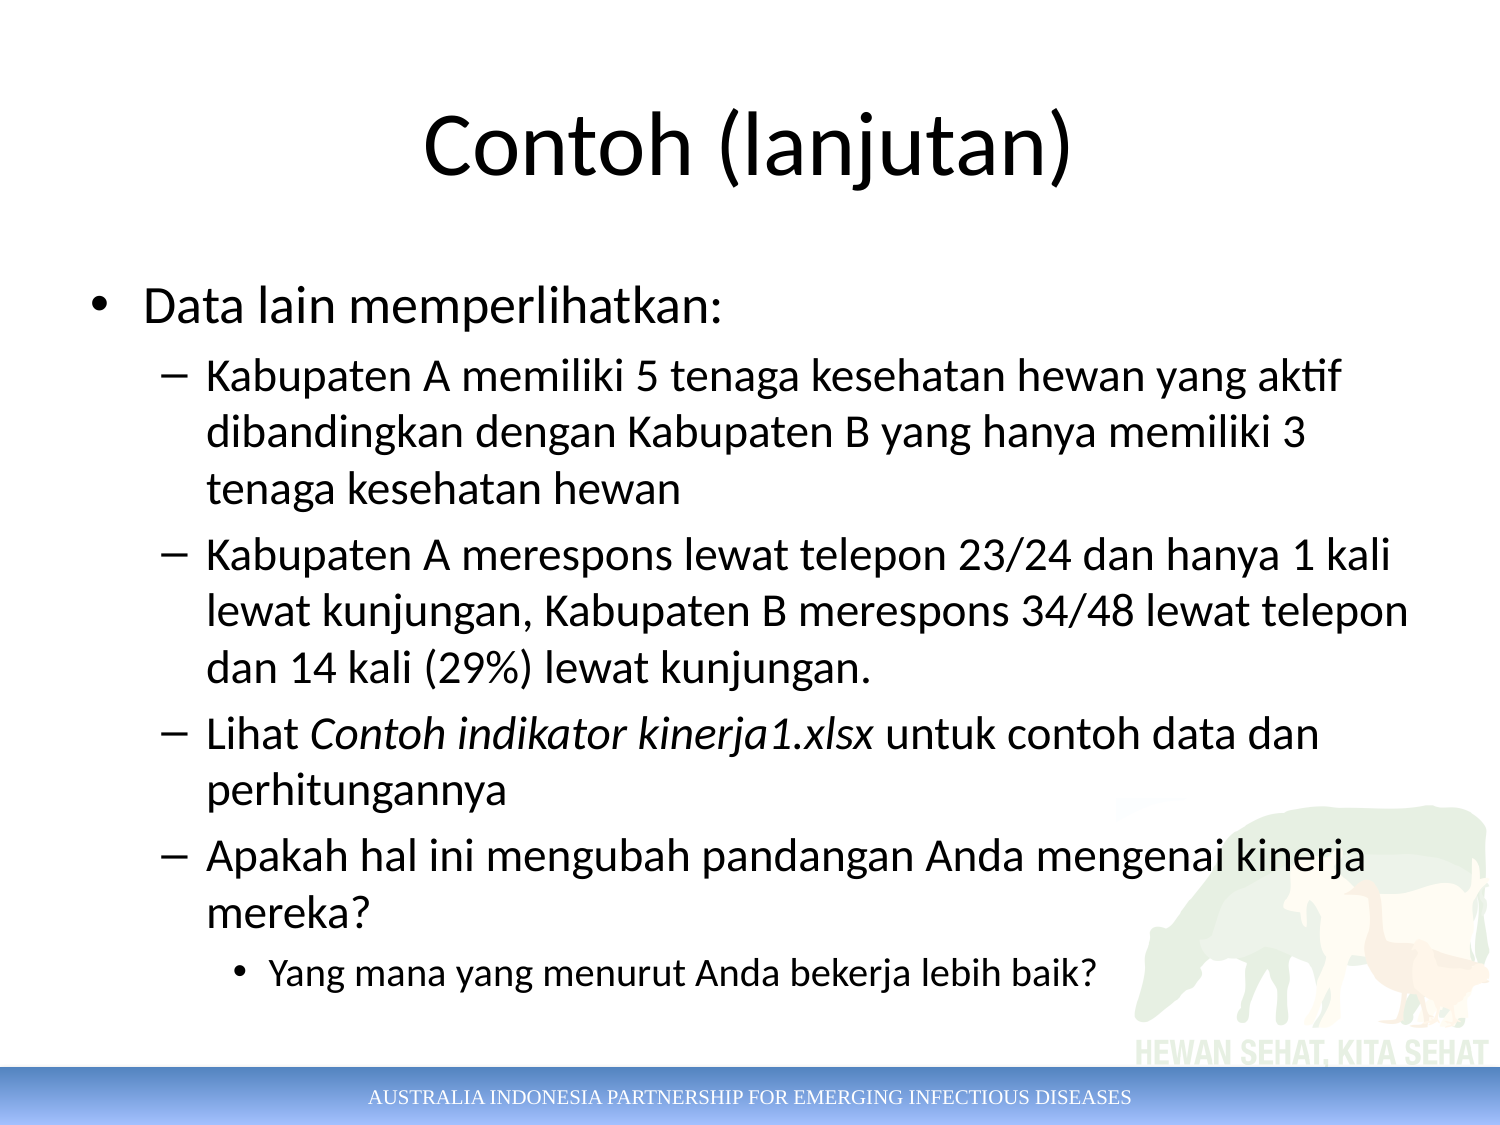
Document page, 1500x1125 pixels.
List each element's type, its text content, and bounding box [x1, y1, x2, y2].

list Data lain memperlihatkan: Kabupaten A memiliki 5 tenaga kesehatan hewan yang aktif dibandingkan dengan Kabupaten B yang hanya memiliki 3 tenaga kesehatan hewan Kabupaten A merespons lewat telepon 23/24 dan hanya 1 kali lewat kunjungan, Kabupaten B merespons 34/48 lewat telepon dan 14 kali (29%) lewat kunjungan. Lihat Contoh indikator kinerja1.xlsx untuk contoh data dan perhitungannya Apakah hal ini mengubah pandangan Anda mengenai kinerja mereka? Yang mana yang menurut Anda bekerja lebih baik? [75, 262, 1425, 1005]
title Contoh (lanjutan) [75, 45, 1425, 233]
